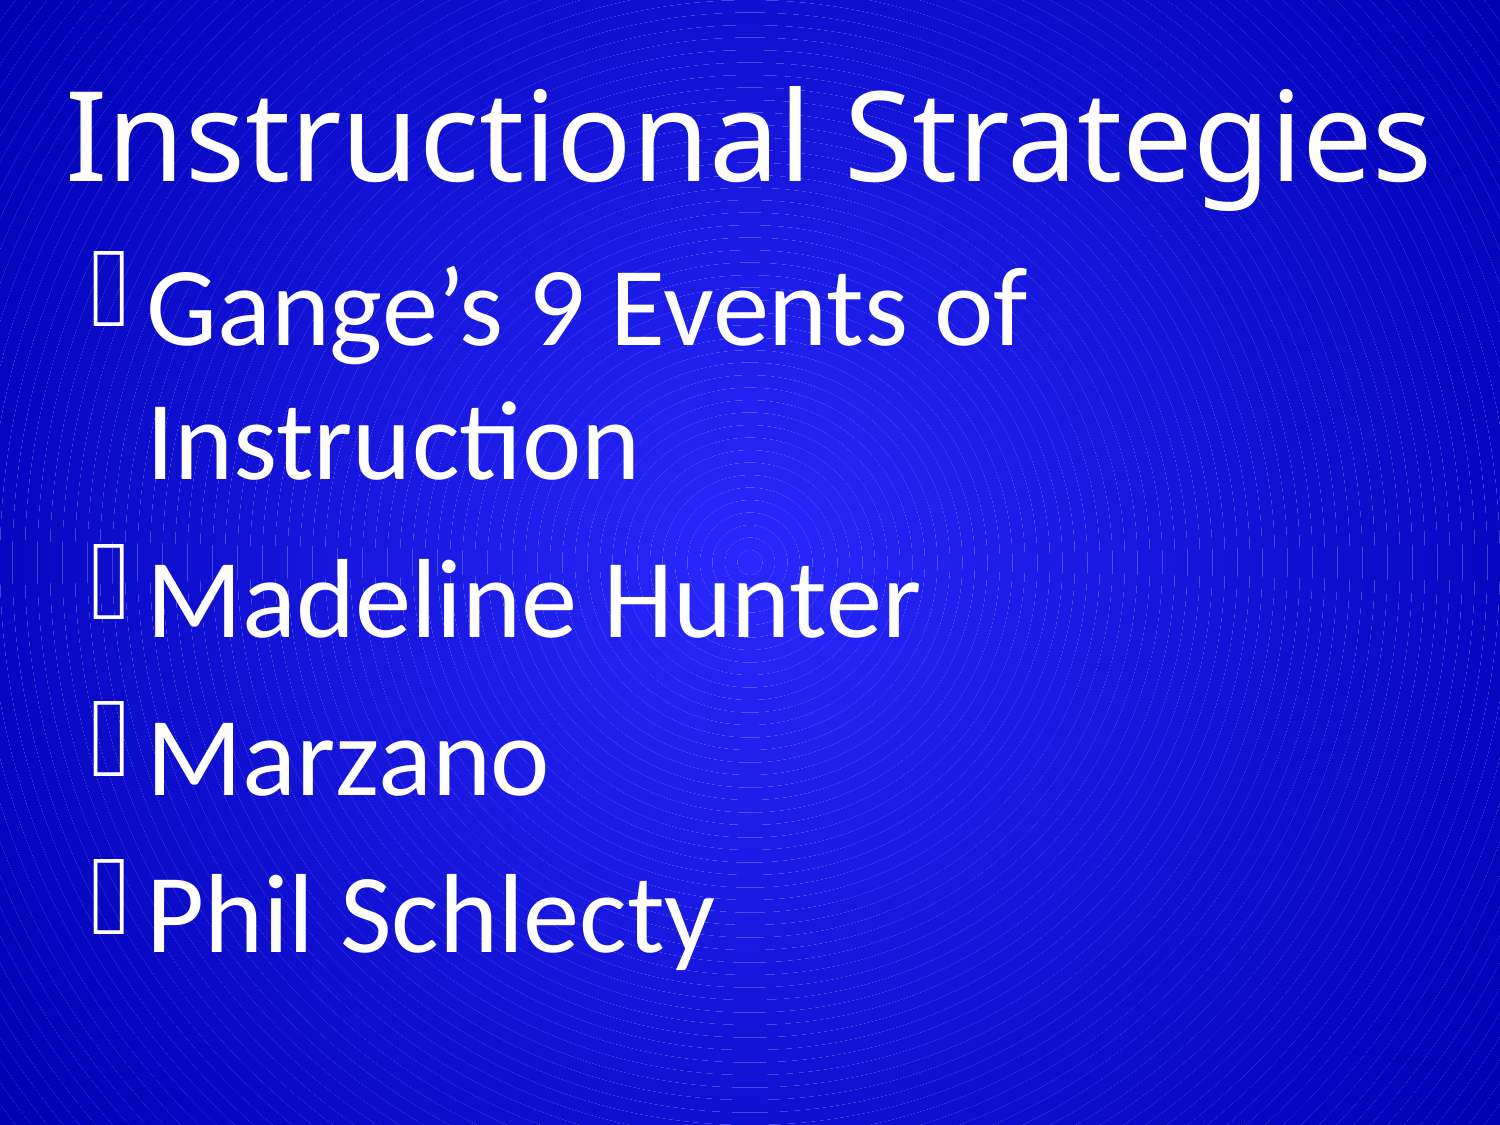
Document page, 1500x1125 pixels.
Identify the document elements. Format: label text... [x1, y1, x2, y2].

list Gange’s 9 Events of Instruction Madeline Hunter Marzano Phil Schlecty [74, 224, 1426, 1088]
title Instructional Strategies [0, 37, 1500, 226]
